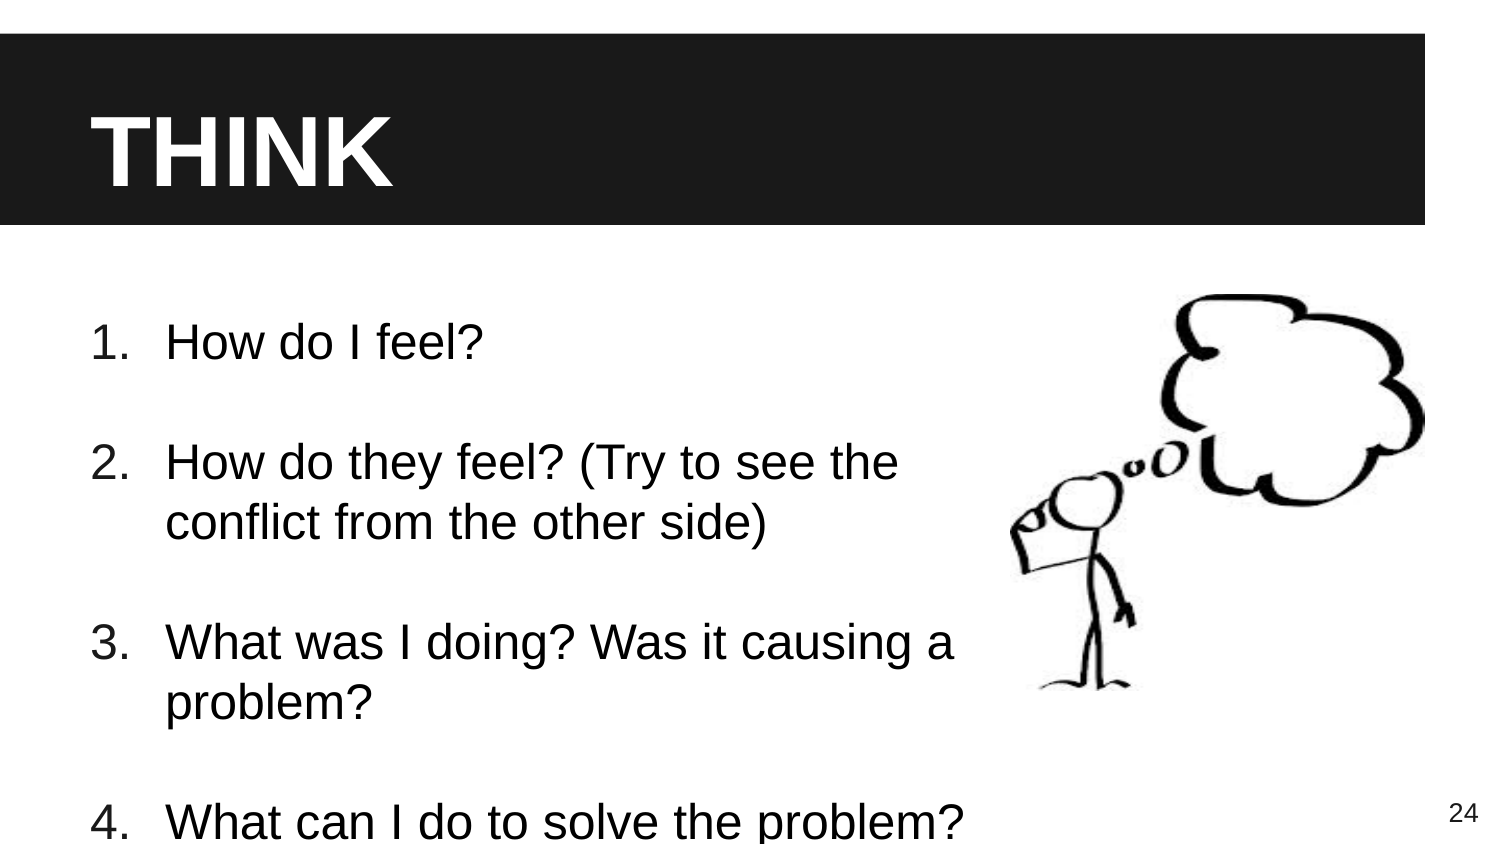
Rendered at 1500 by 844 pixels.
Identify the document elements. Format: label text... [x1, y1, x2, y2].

slide_number 24 [1403, 779, 1494, 844]
picture [1010, 294, 1426, 691]
list How do I feel? How do they feel? (Try to see the conflict from the other side) What was I doing? Was it causing a problem? What can I do to solve the problem? [75, 294, 1082, 815]
title THINK [75, 33, 1425, 221]
